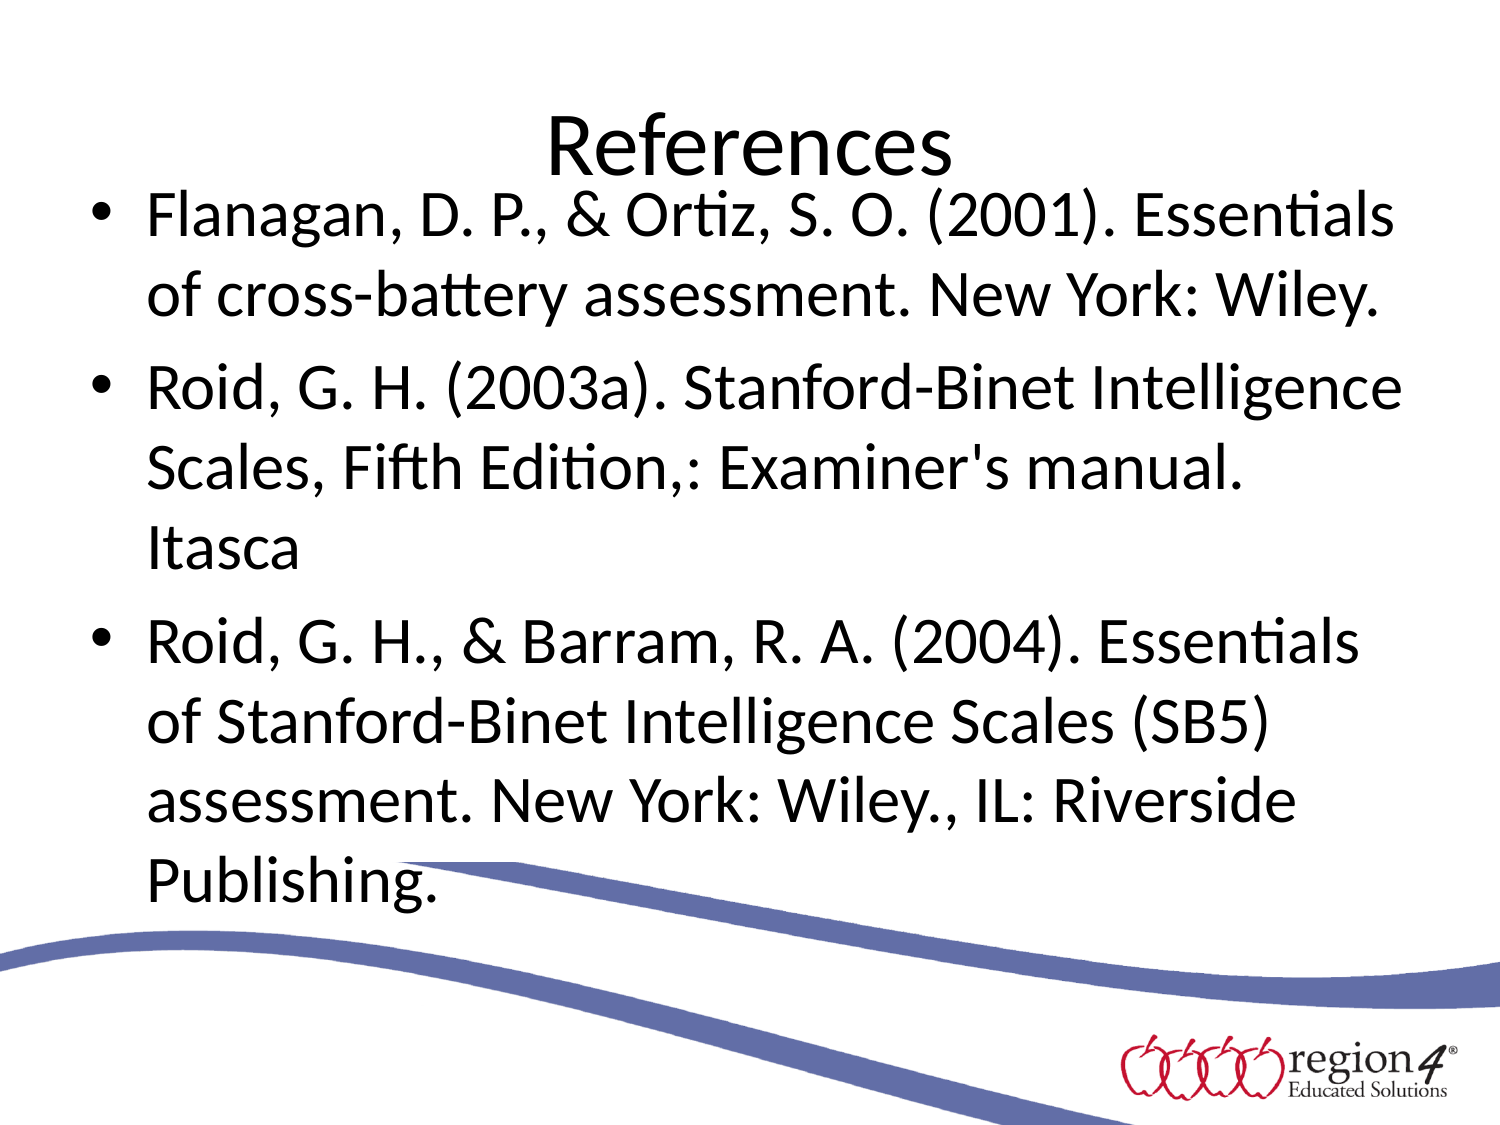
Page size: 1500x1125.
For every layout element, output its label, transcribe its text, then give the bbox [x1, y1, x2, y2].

picture [0, 862, 1500, 1125]
list Flanagan, D. P., & Ortiz, S. O. (2001). Essentials of cross-battery assessment. New York: Wiley. Roid, G. H. (2003a). Stanford-Binet Intelligence Scales, Fifth Edition,: Examiner's manual. Itasca Roid, G. H., & Barram, R. A. (2004). Essentials of Stanford-Binet Intelligence Scales (SB5) assessment. New York: Wiley., IL: Riverside Publishing. [75, 162, 1425, 1005]
title References [75, 45, 1425, 162]
